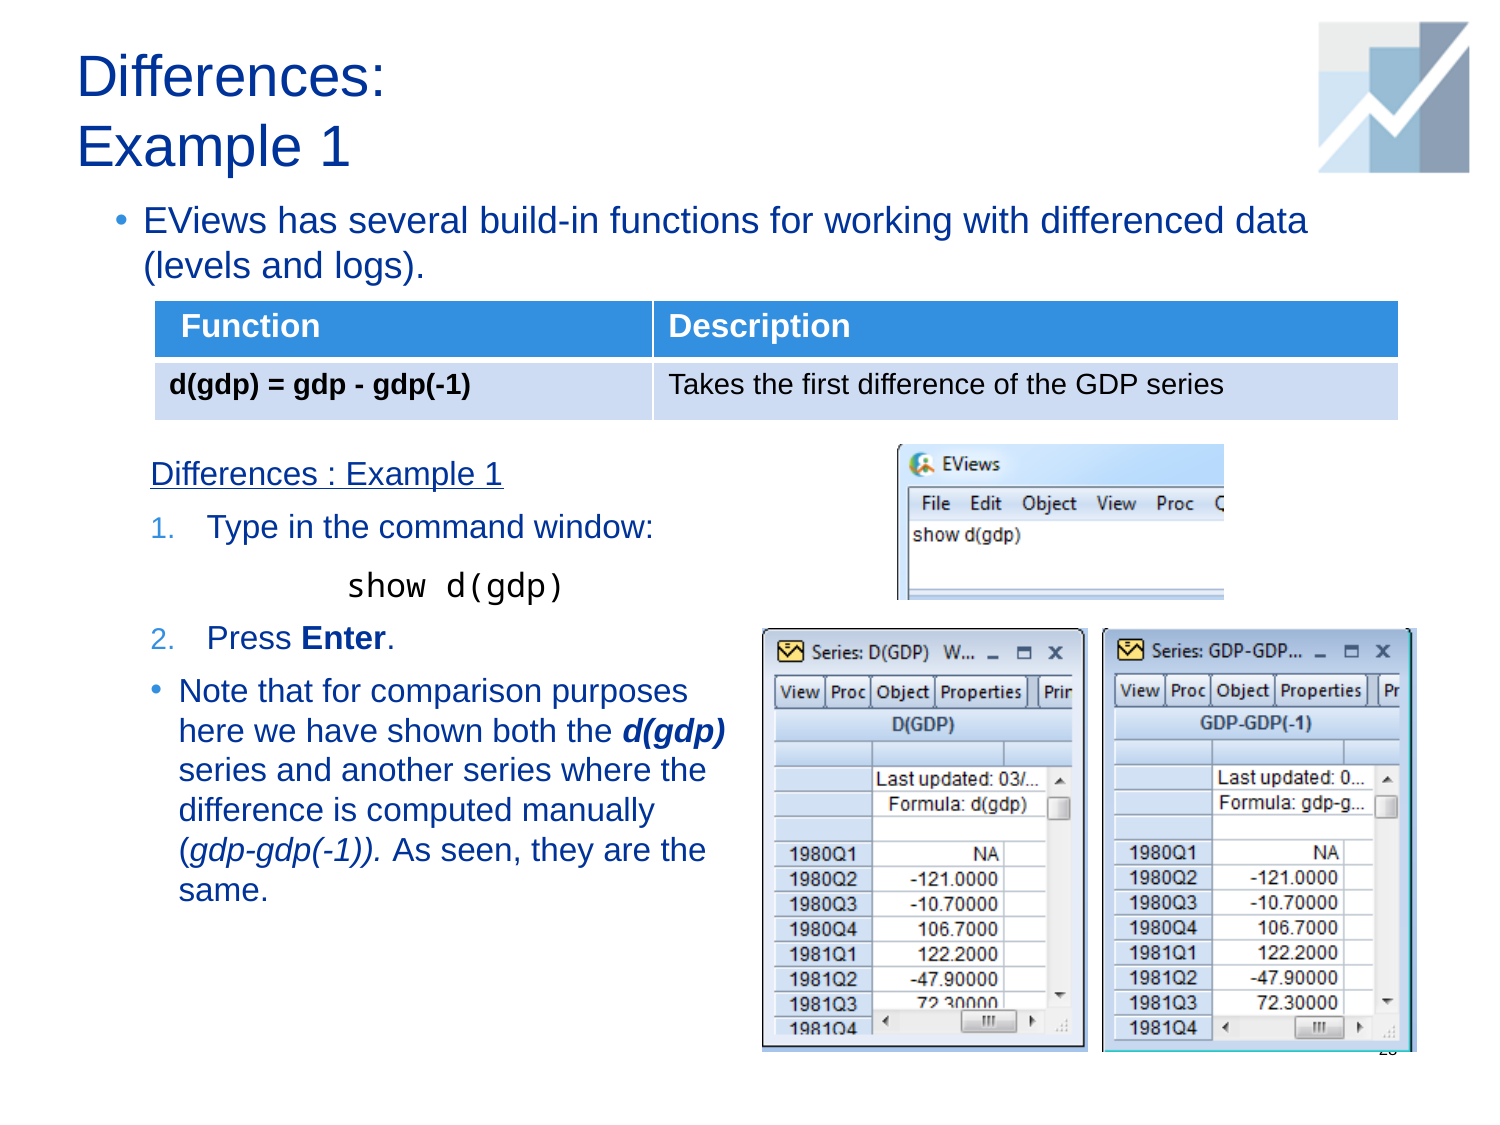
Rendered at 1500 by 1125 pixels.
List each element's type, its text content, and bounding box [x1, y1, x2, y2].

list EViews has several build-in functions for working with differenced data (levels and logs). [99, 189, 1388, 309]
table_cell d(gdp) = gdp - gdp(-1) [155, 363, 652, 420]
picture [762, 628, 1088, 1052]
slide_number 28 [1262, 1060, 1413, 1067]
table_header Function [155, 301, 652, 357]
picture [897, 444, 1225, 600]
text_box Differences : Example 1 Type in the command window: show d(gdp) Press Enter. Note that for comparison purposes here we have shown both the d(gdp) series and another series where the difference is computed manually (gdp-gdp(-1)). As seen, they are the same. [135, 444, 777, 1003]
title Differences: Example 1 [60, 0, 1295, 186]
table_cell Takes the first difference of the GDP series [654, 363, 1398, 420]
table_header Description [654, 301, 1398, 357]
picture [1300, 11, 1479, 181]
picture [1101, 628, 1417, 1052]
